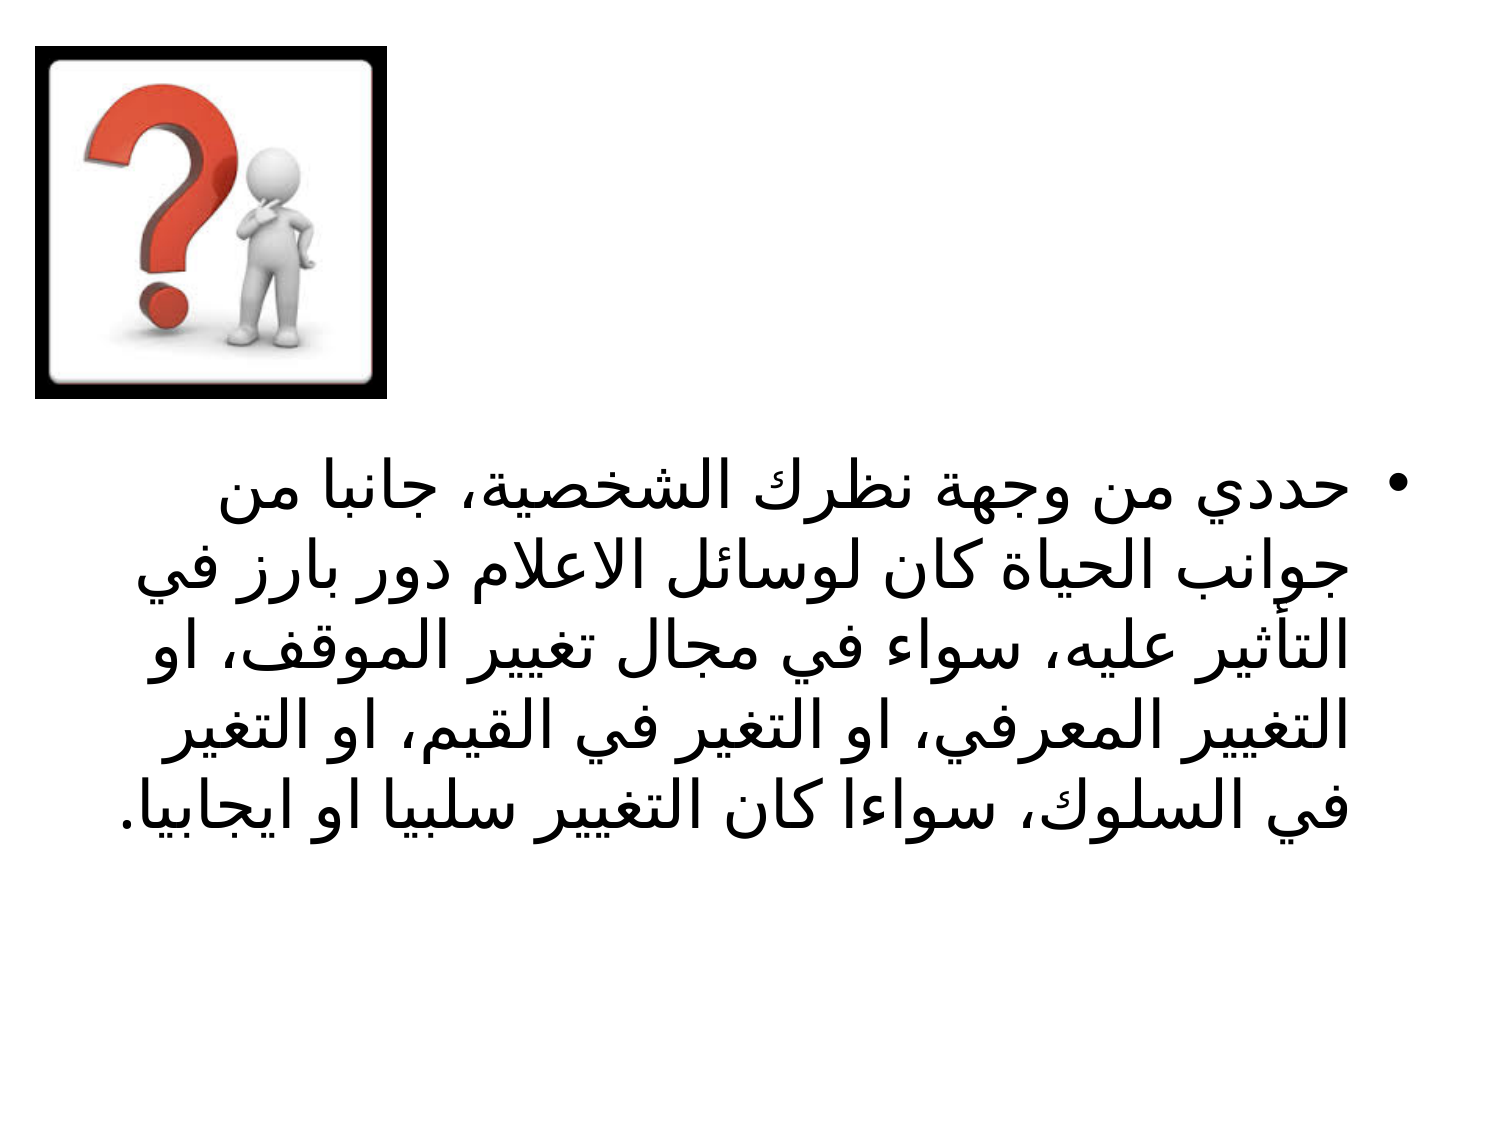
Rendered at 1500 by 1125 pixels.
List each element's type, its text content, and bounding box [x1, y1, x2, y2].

picture [34, 46, 387, 399]
list حددي من وجهة نظرك الشخصية، جانبا من جوانب الحياة كان لوسائل الاعلام دور بارز في التأثير عليه، سواء في مجال تغيير الموقف، او التغيير المعرفي، او التغير في القيم، او التغير في السلوك، سواءا كان التغيير سلبيا او ايجابيا. [75, 434, 1425, 1125]
